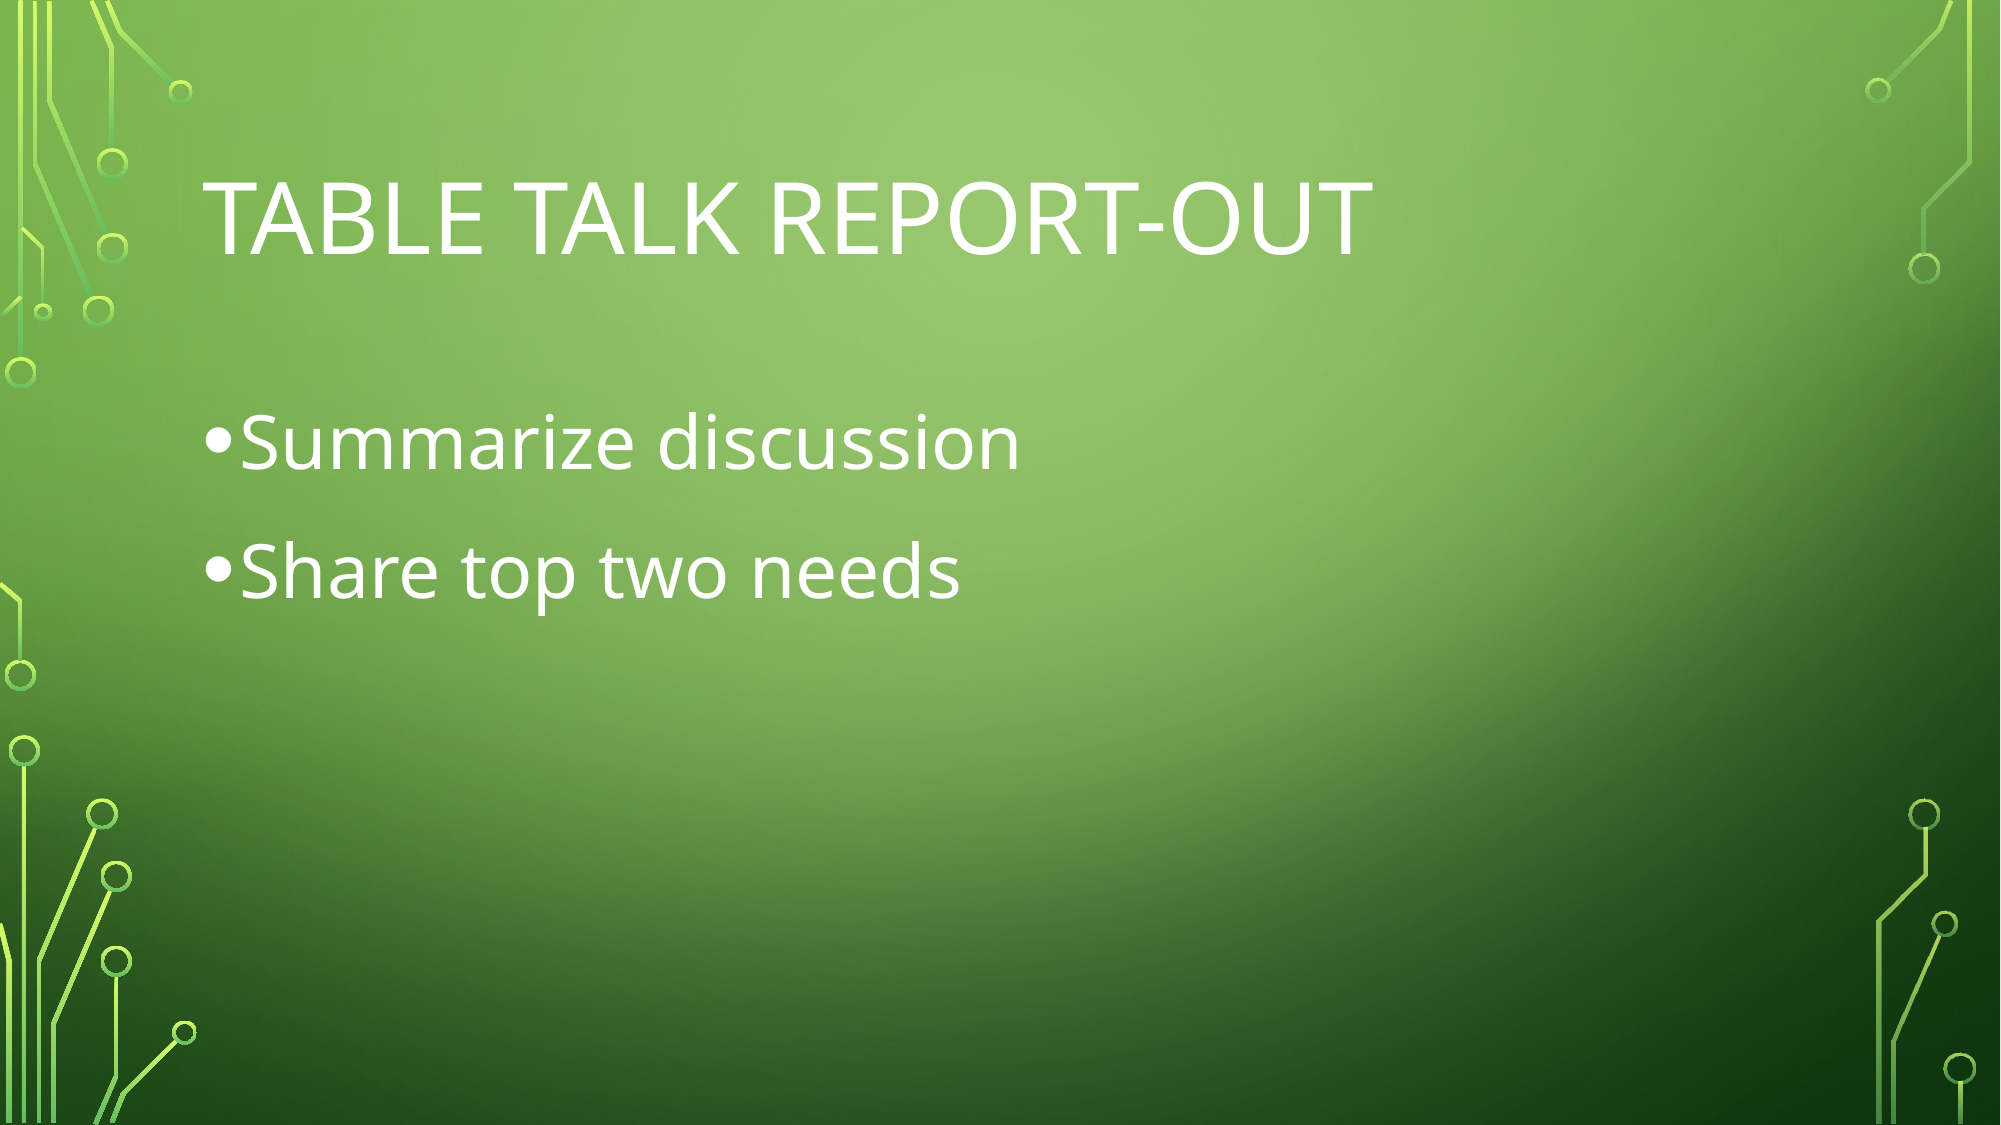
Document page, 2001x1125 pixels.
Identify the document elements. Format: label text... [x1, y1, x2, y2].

title table talk report-out [187, 101, 1922, 344]
list Summarize discussion Share top two needs [187, 369, 1813, 950]
